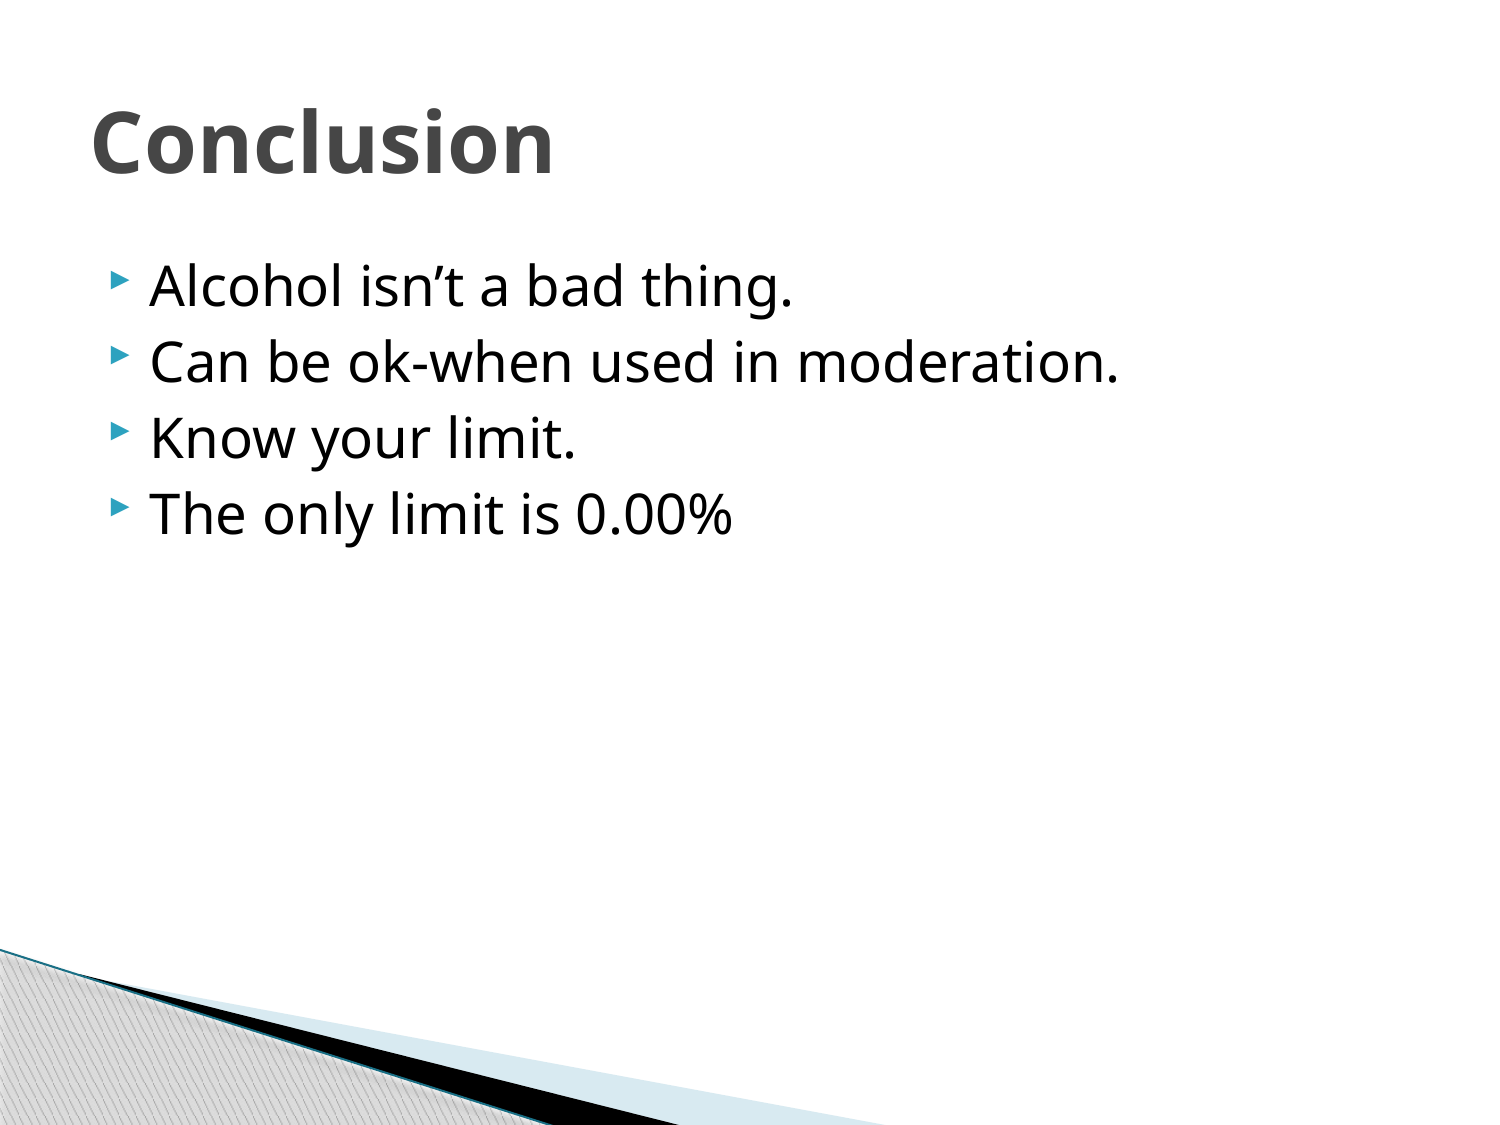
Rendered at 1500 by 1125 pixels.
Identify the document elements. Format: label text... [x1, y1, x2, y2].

title Conclusion [75, 45, 1425, 233]
list Alcohol isn’t a bad thing. Can be ok-when used in moderation. Know your limit. The only limit is 0.00% [75, 243, 1425, 986]
